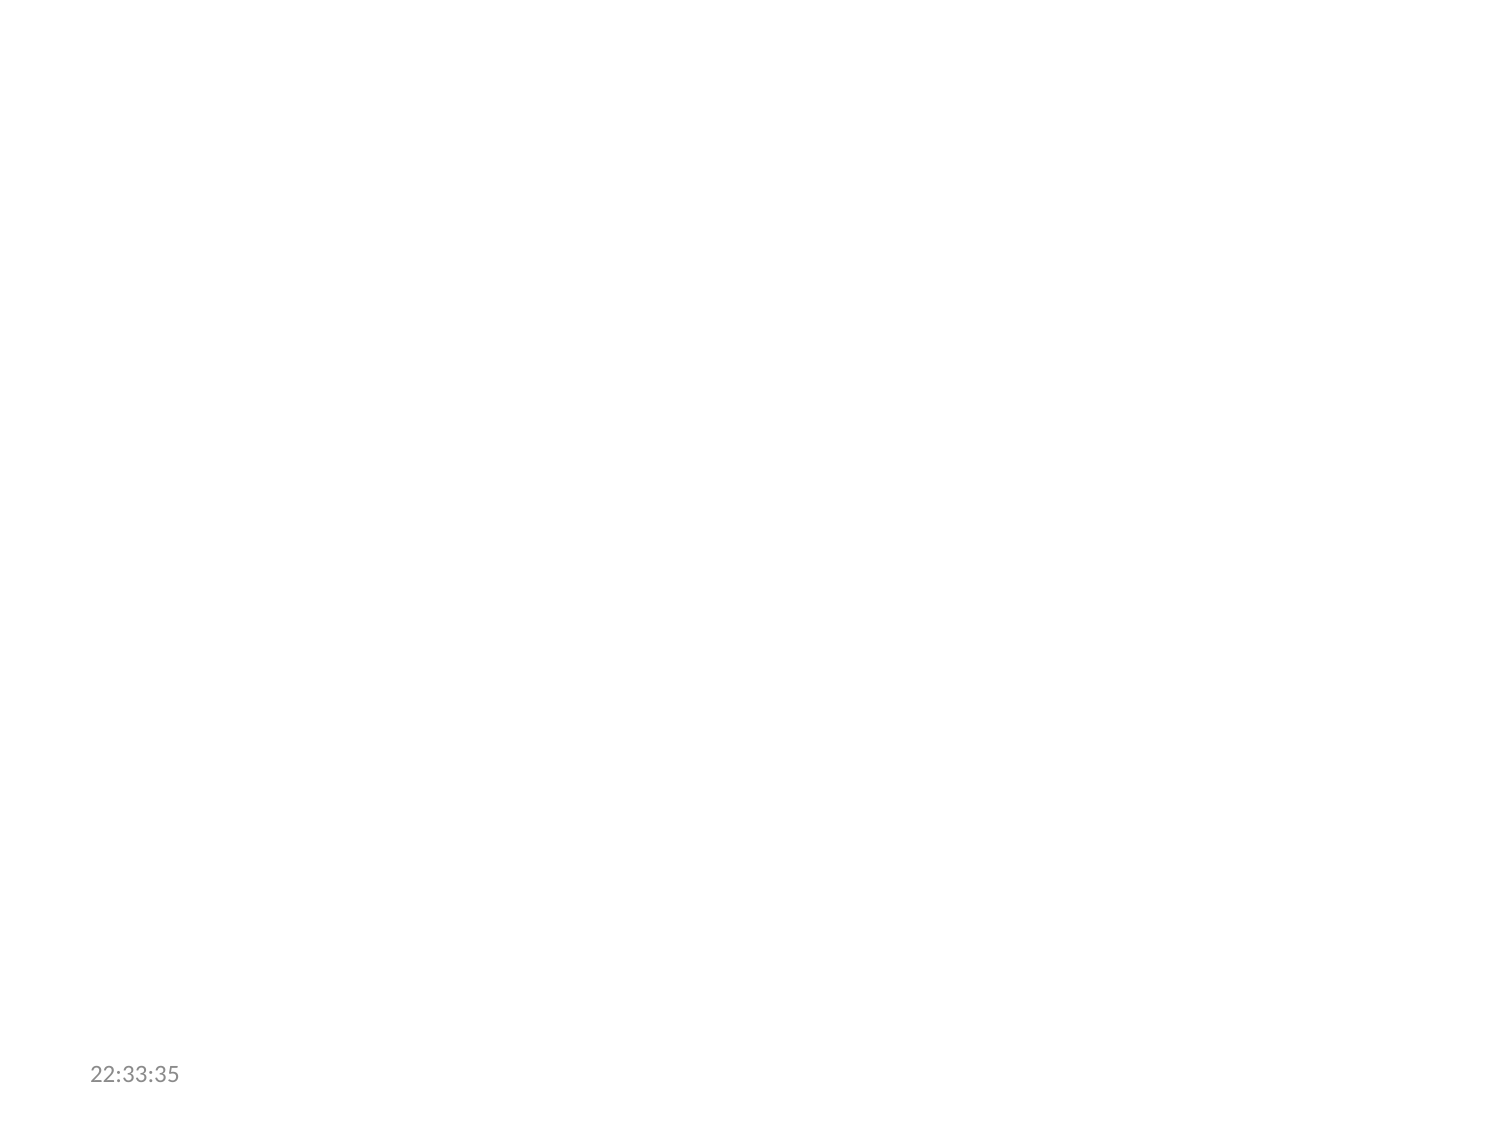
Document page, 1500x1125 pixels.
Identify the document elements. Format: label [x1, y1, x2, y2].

slide_number [75, 1042, 425, 1103]
